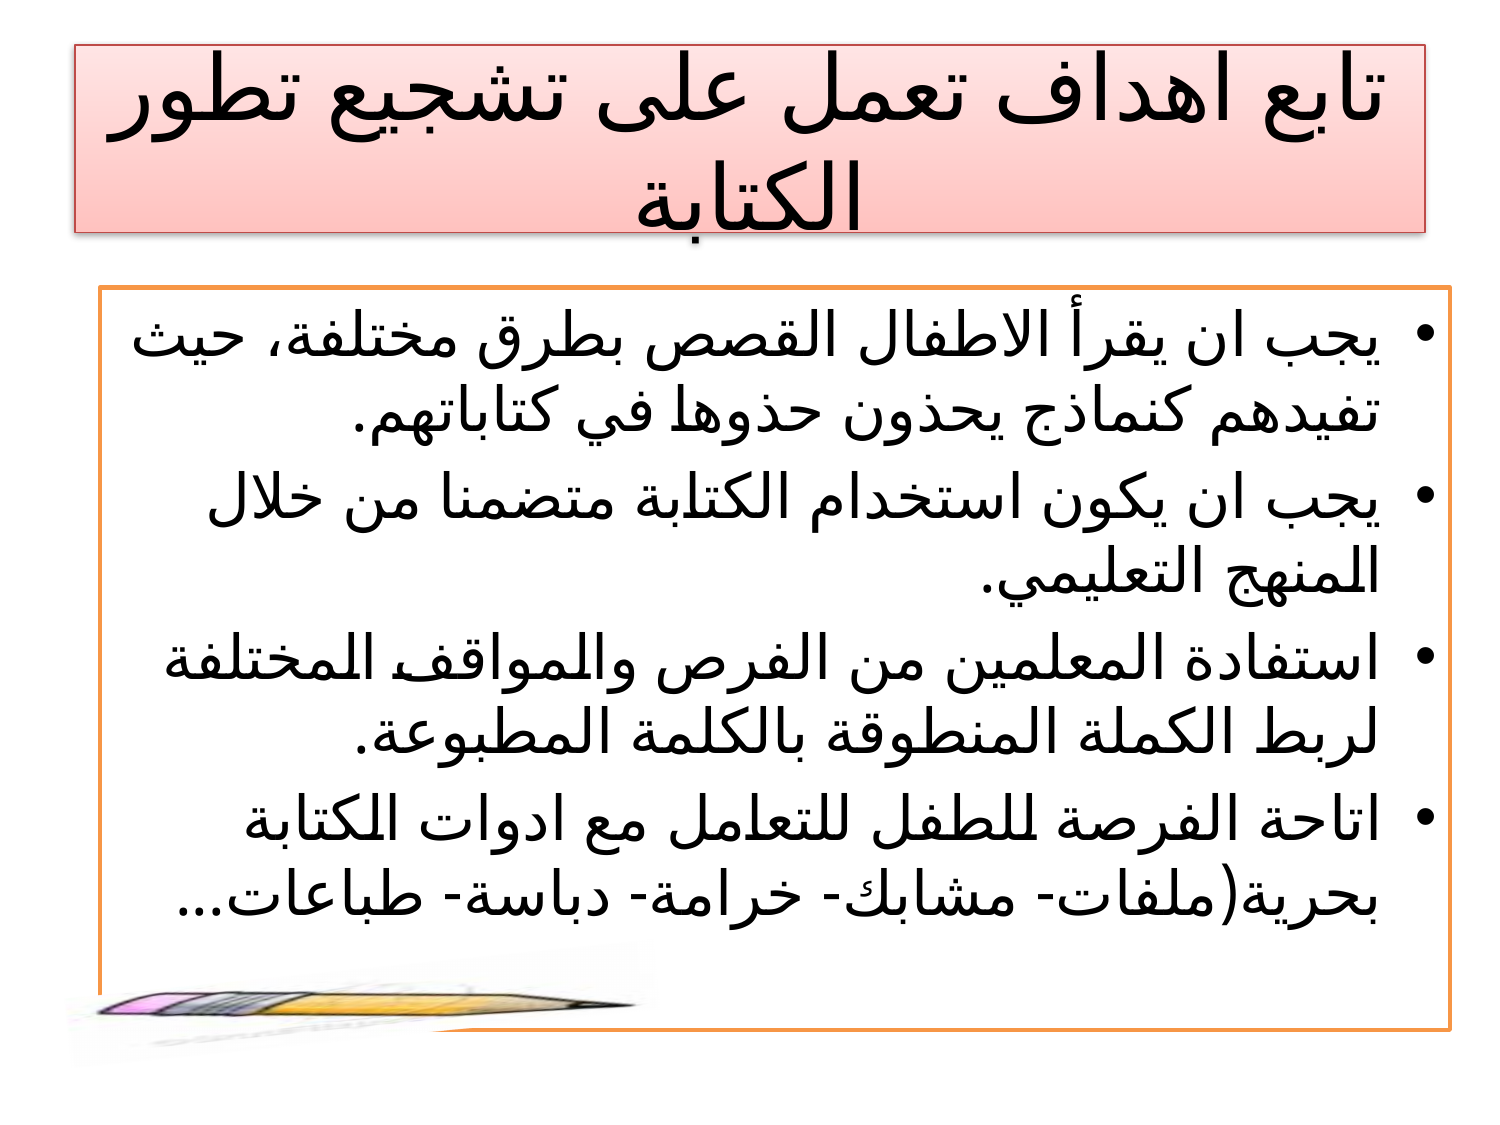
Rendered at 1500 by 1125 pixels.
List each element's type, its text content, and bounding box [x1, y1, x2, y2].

title تابع اهداف تعمل على تشجيع تطور الكتابة [74, 44, 1426, 233]
text_box يجب ان يقرأ الاطفال القصص بطرق مختلفة، حيث تفيدهم كنماذج يحذون حذوها في كتاباتهم. يجب ان يكون استخدام الكتابة متضمنا من خلال المنهج التعليمي. استفادة المعلمين من الفرص والمواقف المختلفة لربط الكملة المنطوقة بالكلمة المطبوعة. اتاحة الفرصة للطفل للتعامل مع ادوات الكتابة بحرية(ملفات- مشابك- خرامة- دباسة- طباعات... [98, 285, 1452, 1032]
picture [66, 940, 658, 1067]
